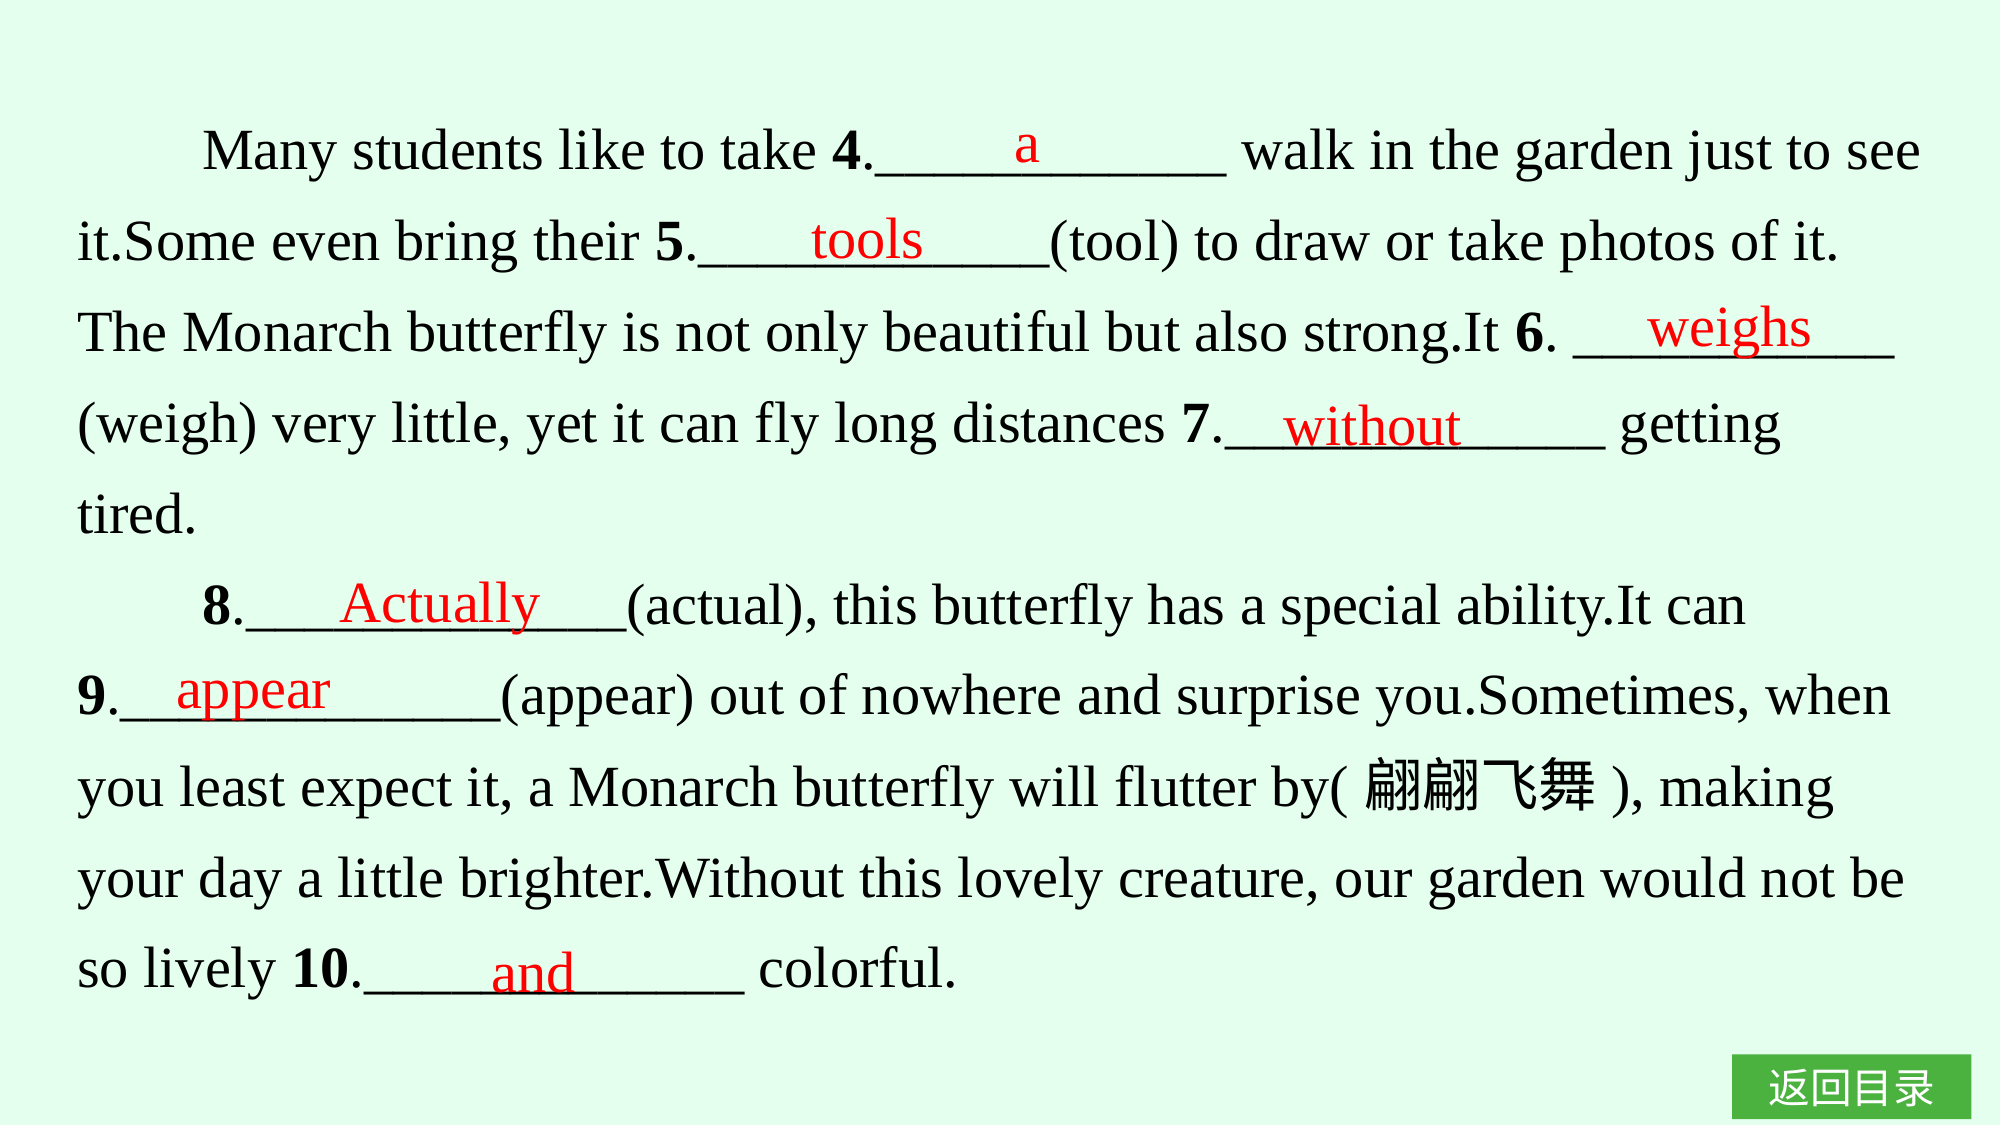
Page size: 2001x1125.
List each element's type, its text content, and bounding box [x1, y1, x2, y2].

text_box tools [796, 178, 940, 278]
text_box weighs [1632, 267, 1828, 366]
text_box and [477, 912, 592, 1012]
text_box without [1268, 365, 1477, 465]
text_box appear [161, 628, 347, 728]
text_box Actually [325, 542, 628, 642]
text_box a [1000, 82, 1056, 182]
text_box Many students like to take 4.____________ walk in the garden just to see it.Some even bring their 5.____________(tool) to draw or take photos of it. The Monarch butterfly is not only beautiful but also strong.It 6. ___________ (weigh) very little, yet it can fly long distances 7._____________ getting tired. 8._____________(actual), this butterfly has a special ability.It can 9._____________(appear) out of nowhere and surprise you.Sometimes, when you least expect it, a Monarch butterfly will flutter by(翩翩飞舞), making your day a little brighter.Without this lovely creature, our garden would not be so lively 10._____________ colorful. [62, 82, 1938, 1007]
